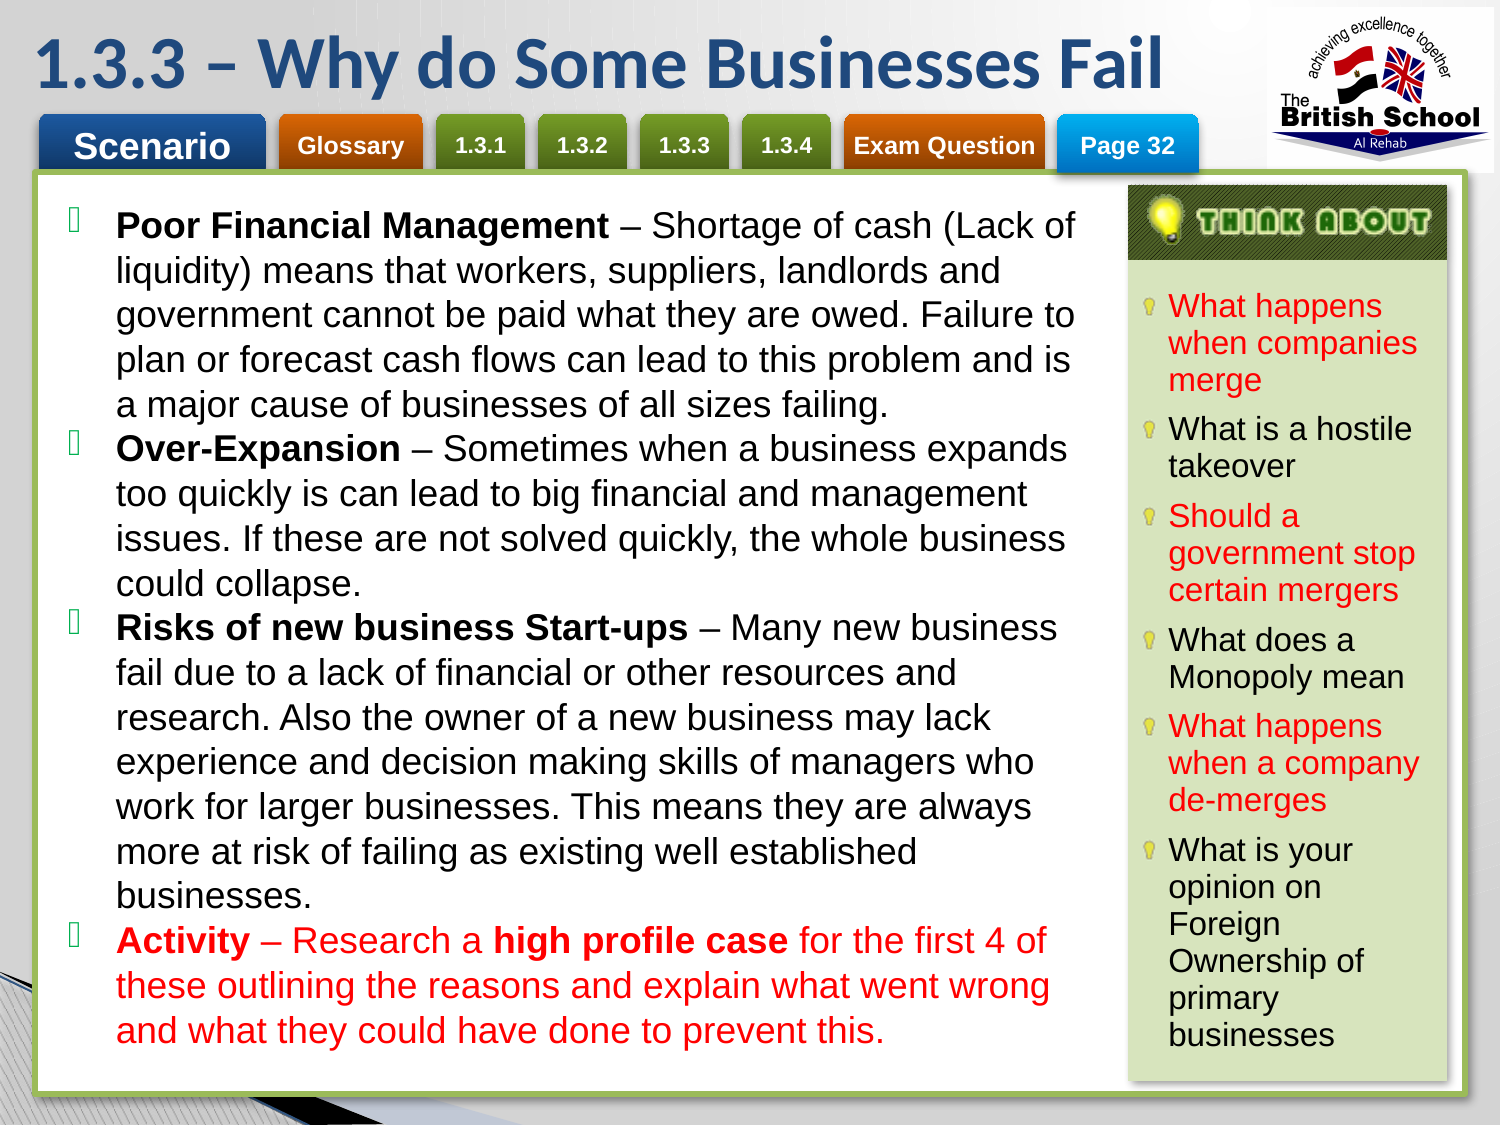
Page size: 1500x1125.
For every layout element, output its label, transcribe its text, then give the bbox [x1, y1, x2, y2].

picture [1139, 837, 1159, 862]
picture [1139, 714, 1159, 738]
table_header [1128, 185, 1447, 260]
table_cell What happens when companies merge What is a hostile takeover Should a government stop certain mergers What does a Monopoly mean What happens when a company de-merges What is your opinion on Foreign Ownership of primary businesses [1128, 260, 1447, 1081]
picture [1146, 191, 1436, 252]
picture [281, 1114, 303, 1125]
picture [1139, 294, 1159, 318]
picture [1139, 504, 1159, 528]
text_box Page 32 [1057, 114, 1199, 173]
picture [1139, 627, 1159, 652]
picture [1139, 417, 1159, 441]
text_box Poor Financial Management – Shortage of cash (Lack of liquidity) means that workers, suppliers, landlords and government cannot be paid what they are owed. Failure to plan or forecast cash flows can lead to this problem and is a major cause of businesses of all sizes failing. Over-Expansion – Sometimes when a business expands too quickly is can lead to big financial and management issues. If these are not solved quickly, the whole business could collapse. Risks of new business Start-ups – Many new business fail due to a lack of financial or other resources and research. Also the owner of a new business may lack experience and decision making skills of managers who work for larger businesses. This means they are always more at risk of failing as existing well established businesses. Activity – Research a high profile case for the first 4 of these outlining the reasons and explain what went wrong and what they could have done to prevent this. [53, 193, 1117, 1058]
title 1.3.3 – Why do Some Businesses Fail [17, 7, 1282, 110]
picture [1267, 7, 1495, 173]
